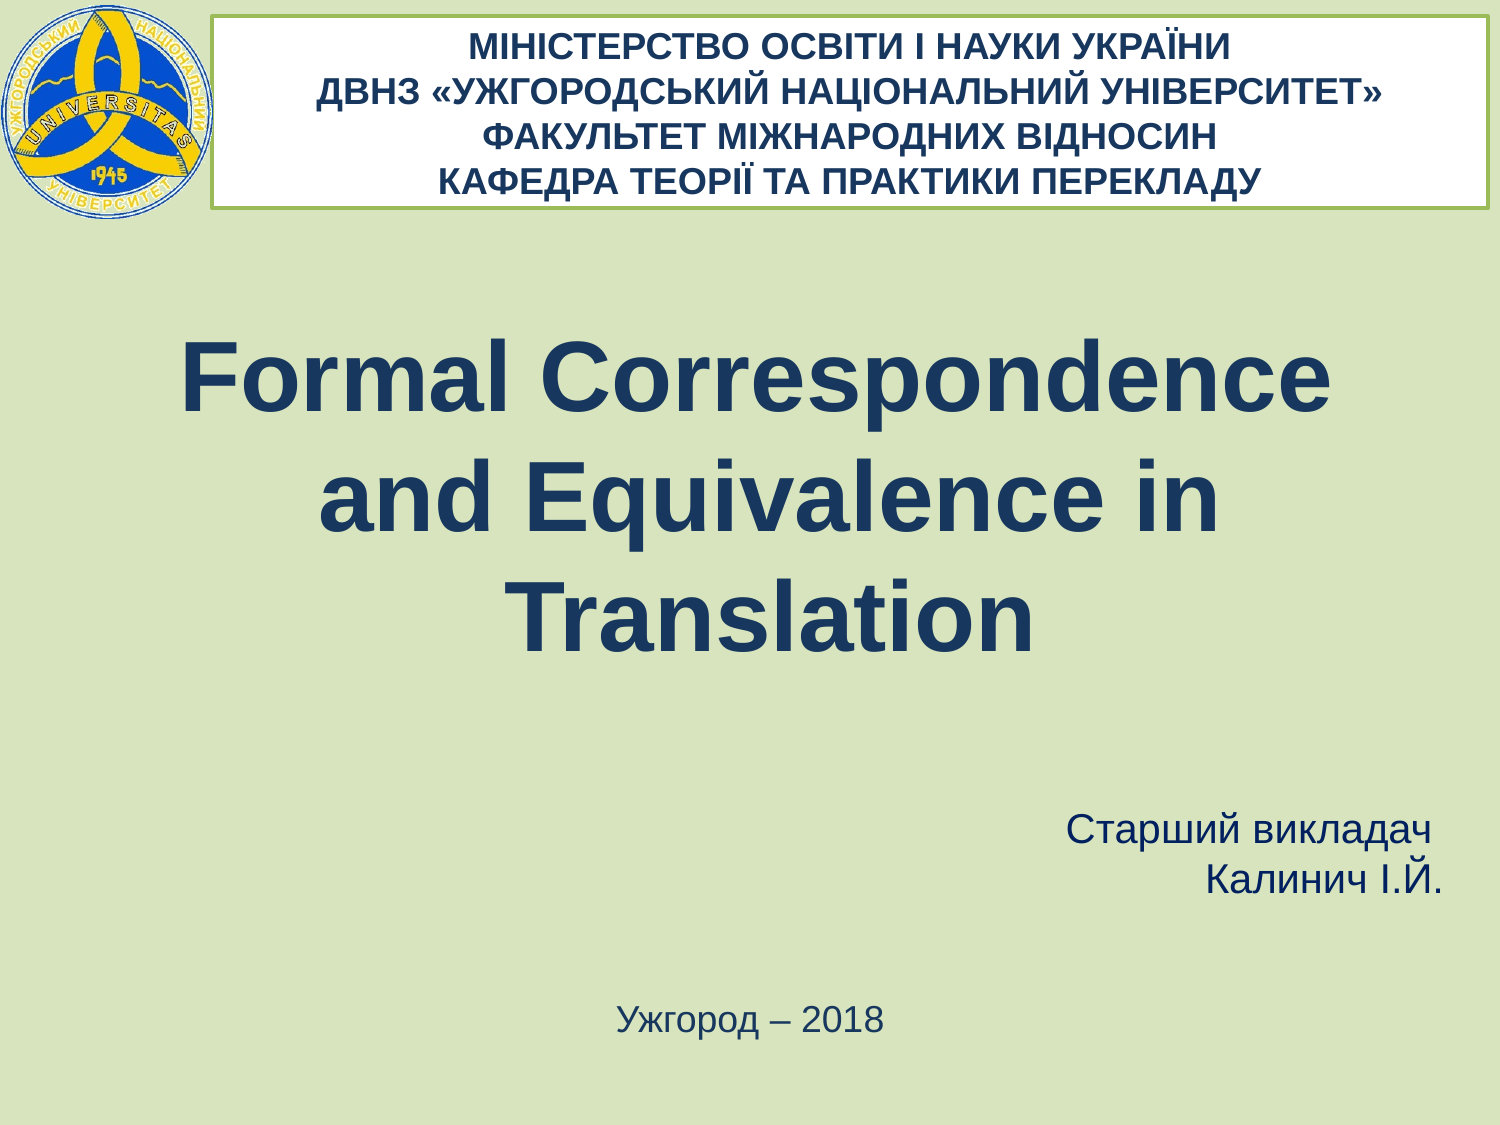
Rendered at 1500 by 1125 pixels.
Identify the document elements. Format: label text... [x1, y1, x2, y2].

title Formal Correspondence and Equivalence in Translation [52, 278, 1488, 705]
text_box МІНІСТЕРСТВО ОСВІТИ І НАУКИ УКРАЇНИ ДВНЗ «УЖГОРОДСЬКИЙ НАЦІОНАЛЬНИЙ УНІВЕРСИТЕТ» ФАКУЛЬТЕТ МІЖНАРОДНИХ ВІДНОСИН КАФЕДРА ТЕОРІЇ ТА ПРАКТИКИ ПЕРЕКЛАДУ [217, 14, 1490, 210]
picture [1, 5, 213, 219]
text_box Старший викладач Калинич І.Й. [797, 774, 1459, 929]
subtitle Ужгород – 2018 [153, 987, 1347, 1083]
